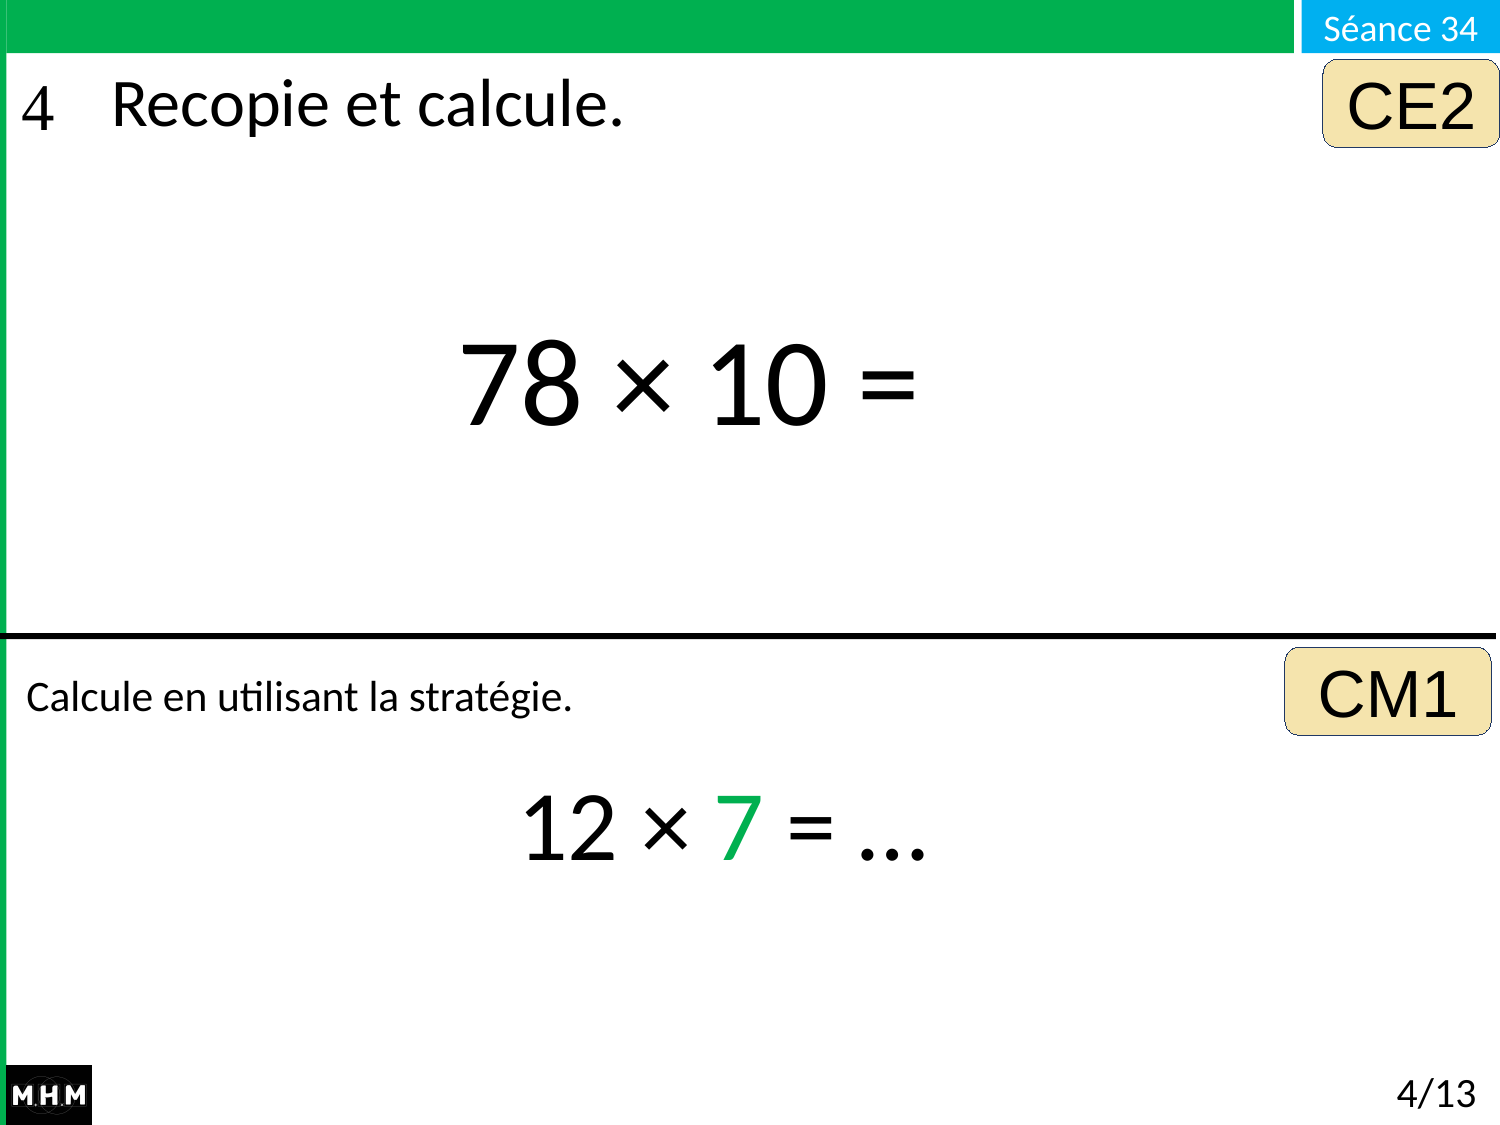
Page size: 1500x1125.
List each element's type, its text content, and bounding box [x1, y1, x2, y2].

picture [6, 1065, 92, 1125]
text_box 12 × 7 = … [497, 752, 949, 888]
list 4/13 [1373, 1064, 1500, 1125]
text_box 78 × 10 = [443, 292, 1243, 458]
title Recopie et calcule. [96, 60, 1391, 150]
text_box Calcule en utilisant la stratégie. [11, 652, 661, 743]
text_box CM1 [1284, 647, 1492, 736]
text_box CE2 [1322, 59, 1500, 148]
